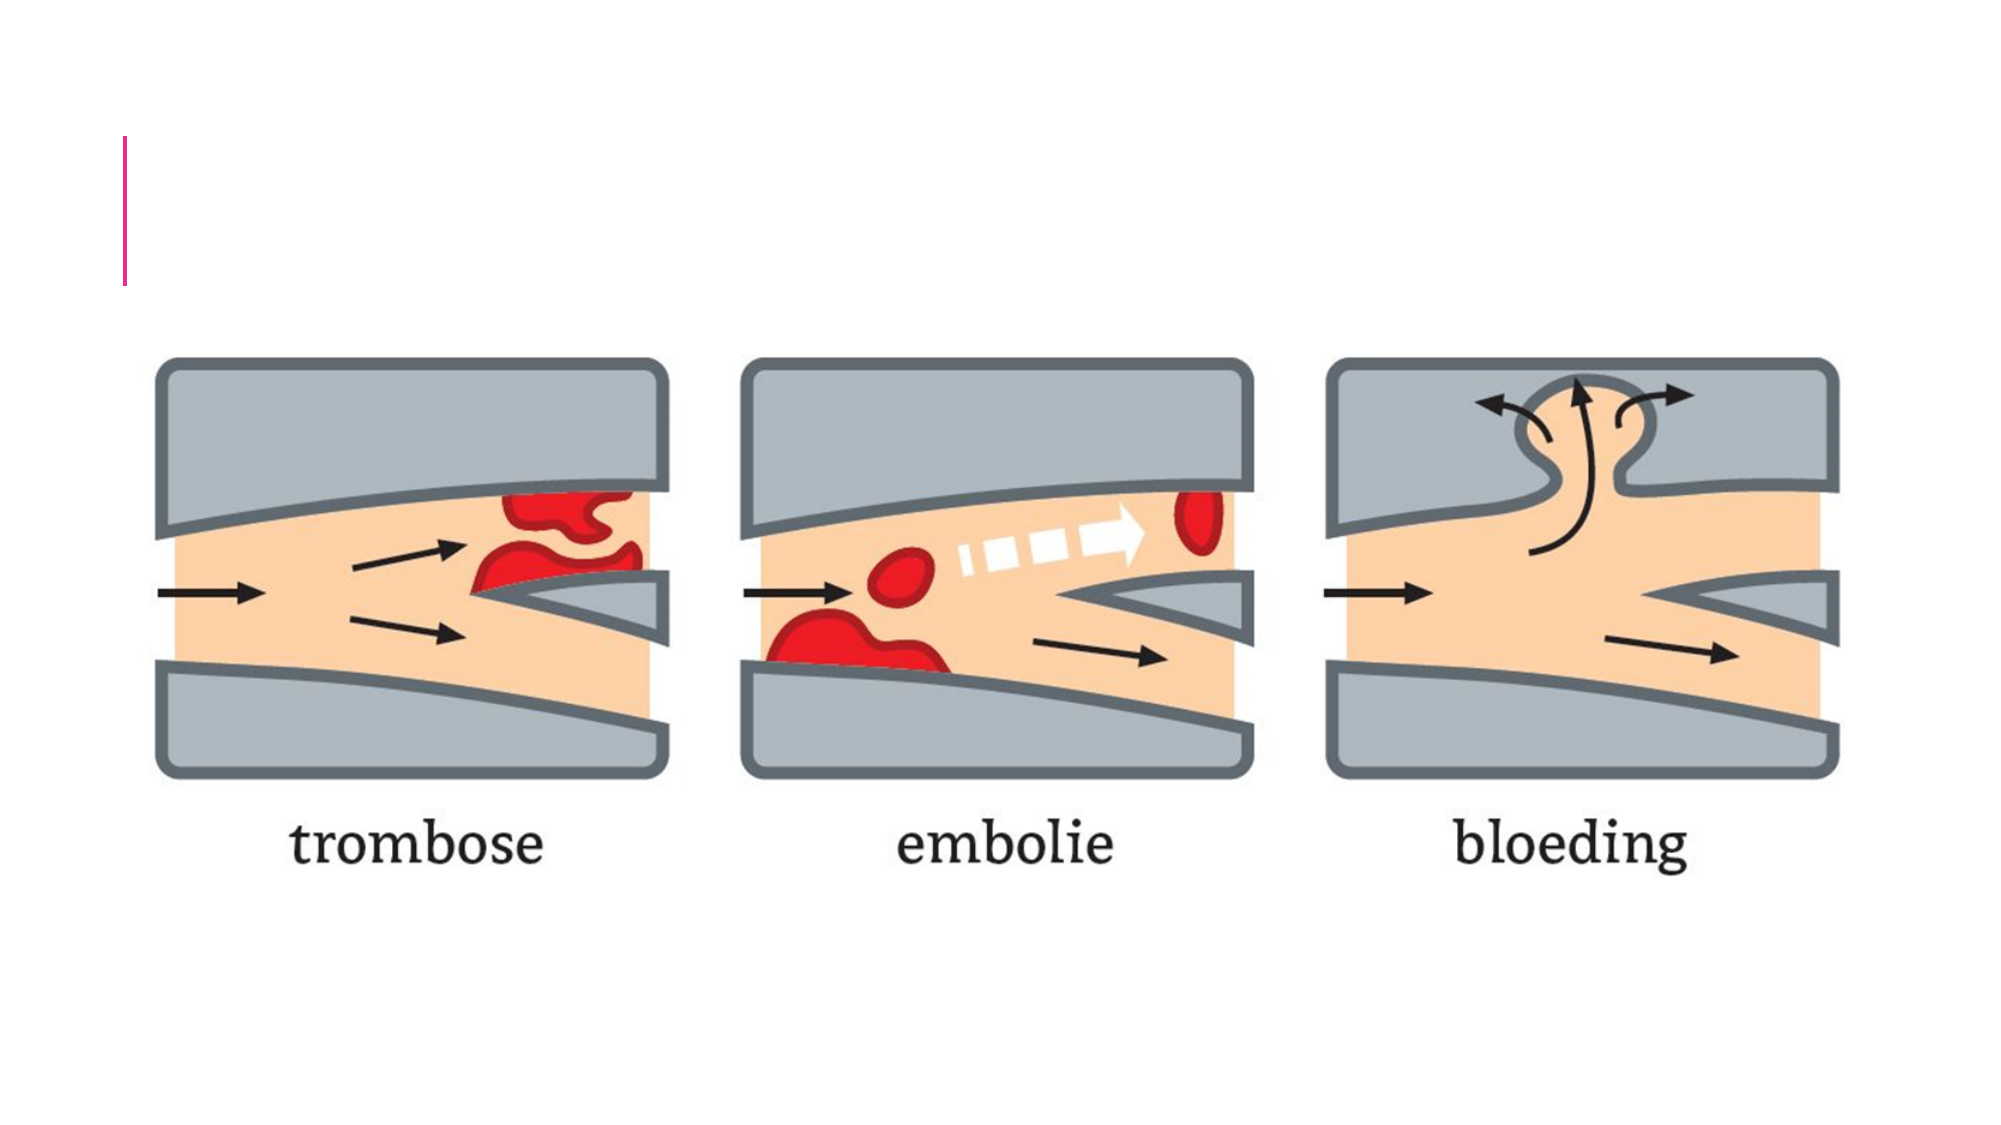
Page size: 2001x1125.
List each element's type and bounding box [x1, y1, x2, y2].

picture [137, 332, 1854, 902]
